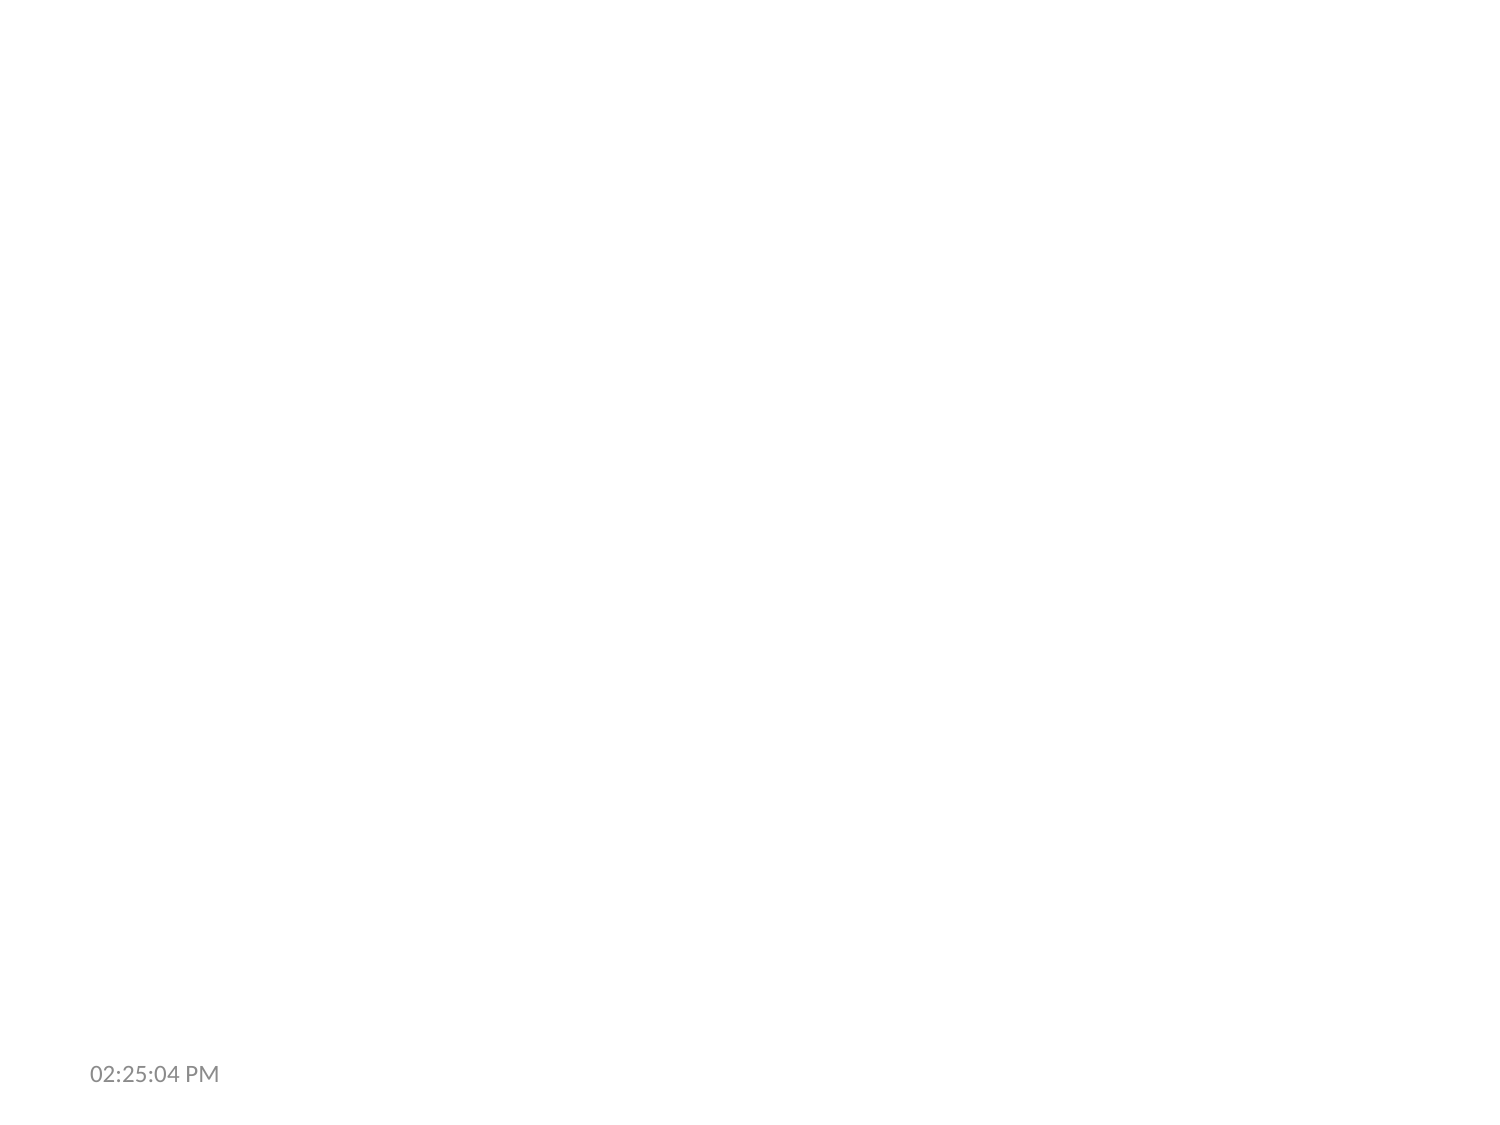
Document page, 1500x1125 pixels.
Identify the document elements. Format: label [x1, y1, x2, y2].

slide_number [75, 1042, 425, 1103]
